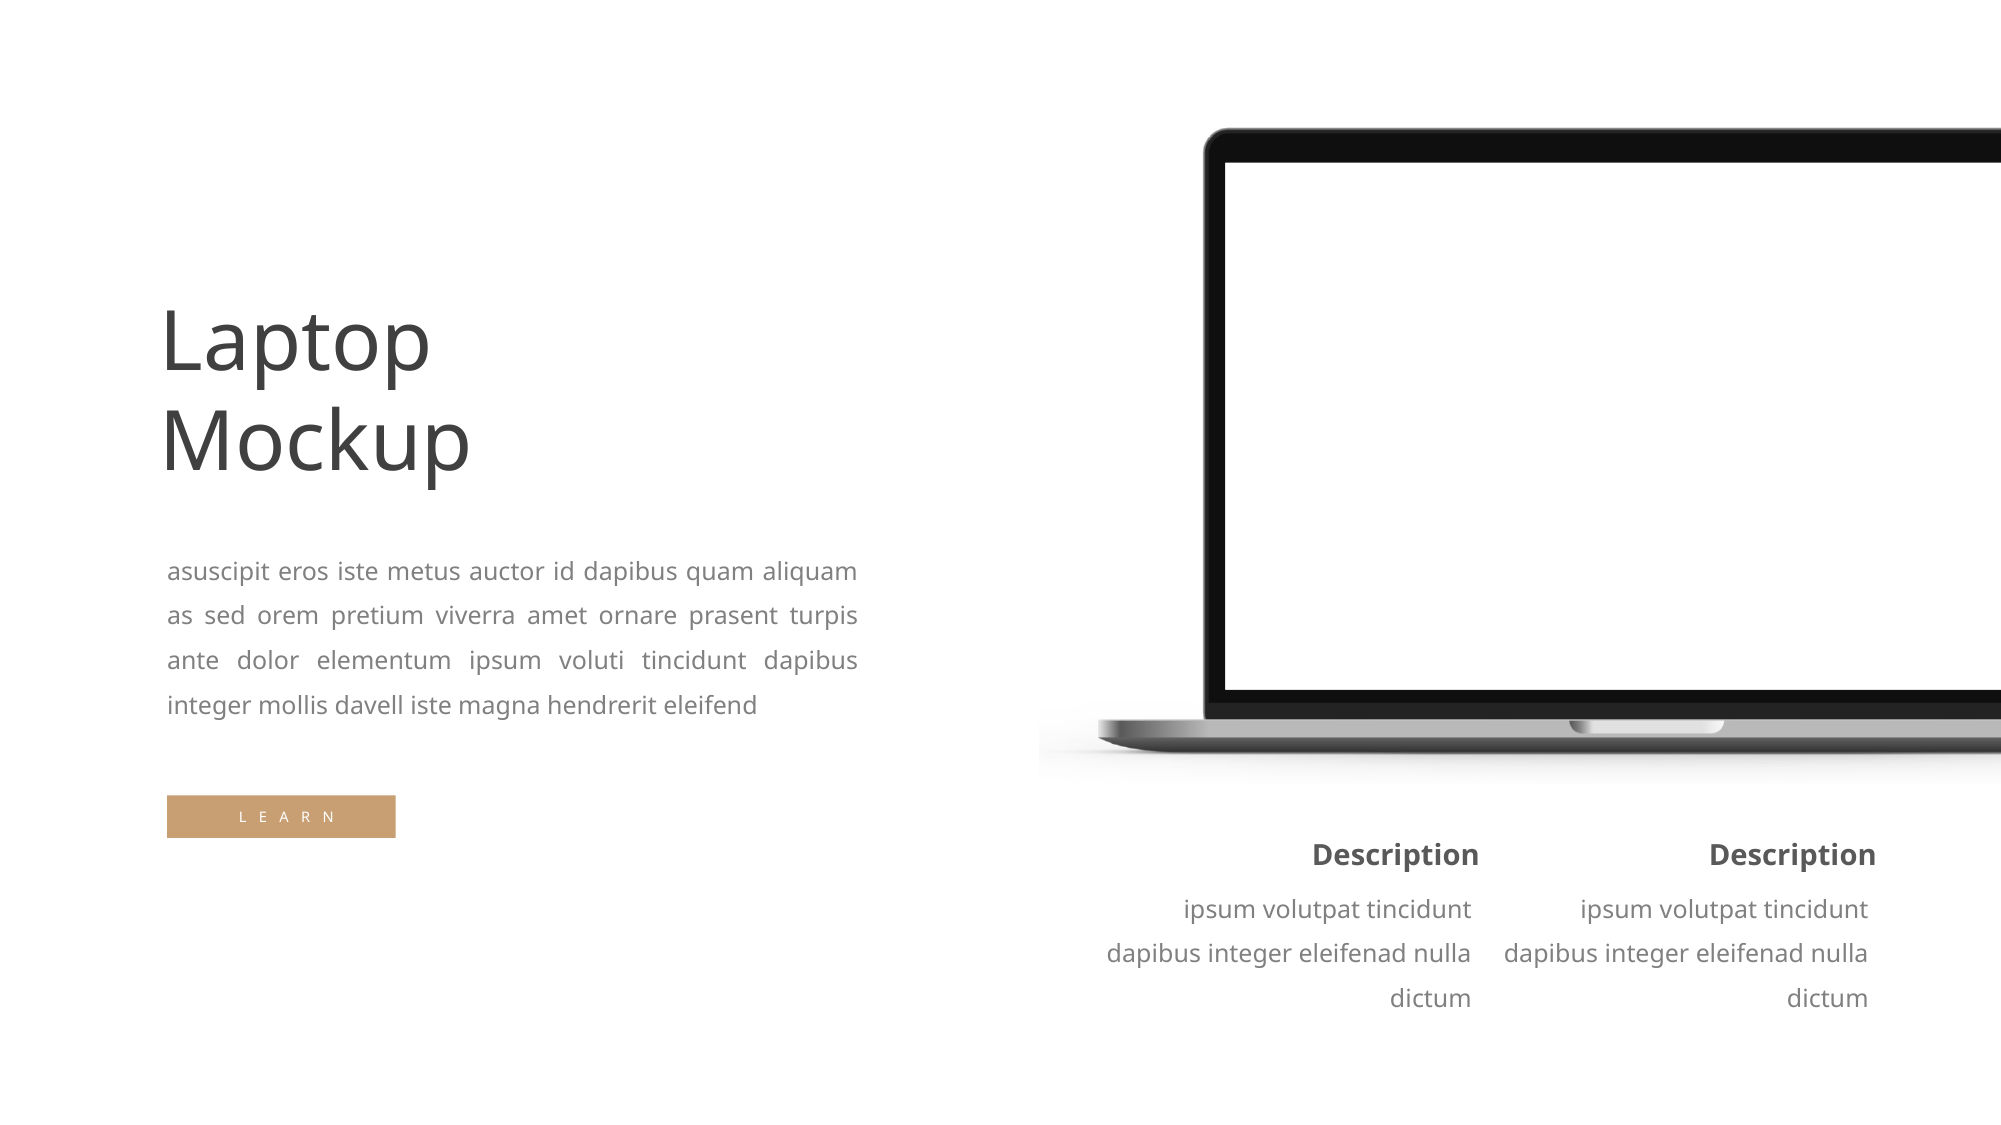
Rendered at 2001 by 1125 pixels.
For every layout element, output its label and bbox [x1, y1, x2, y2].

picture [1039, 94, 2001, 785]
text_box [167, 287, 860, 838]
text_box [1096, 819, 1869, 965]
